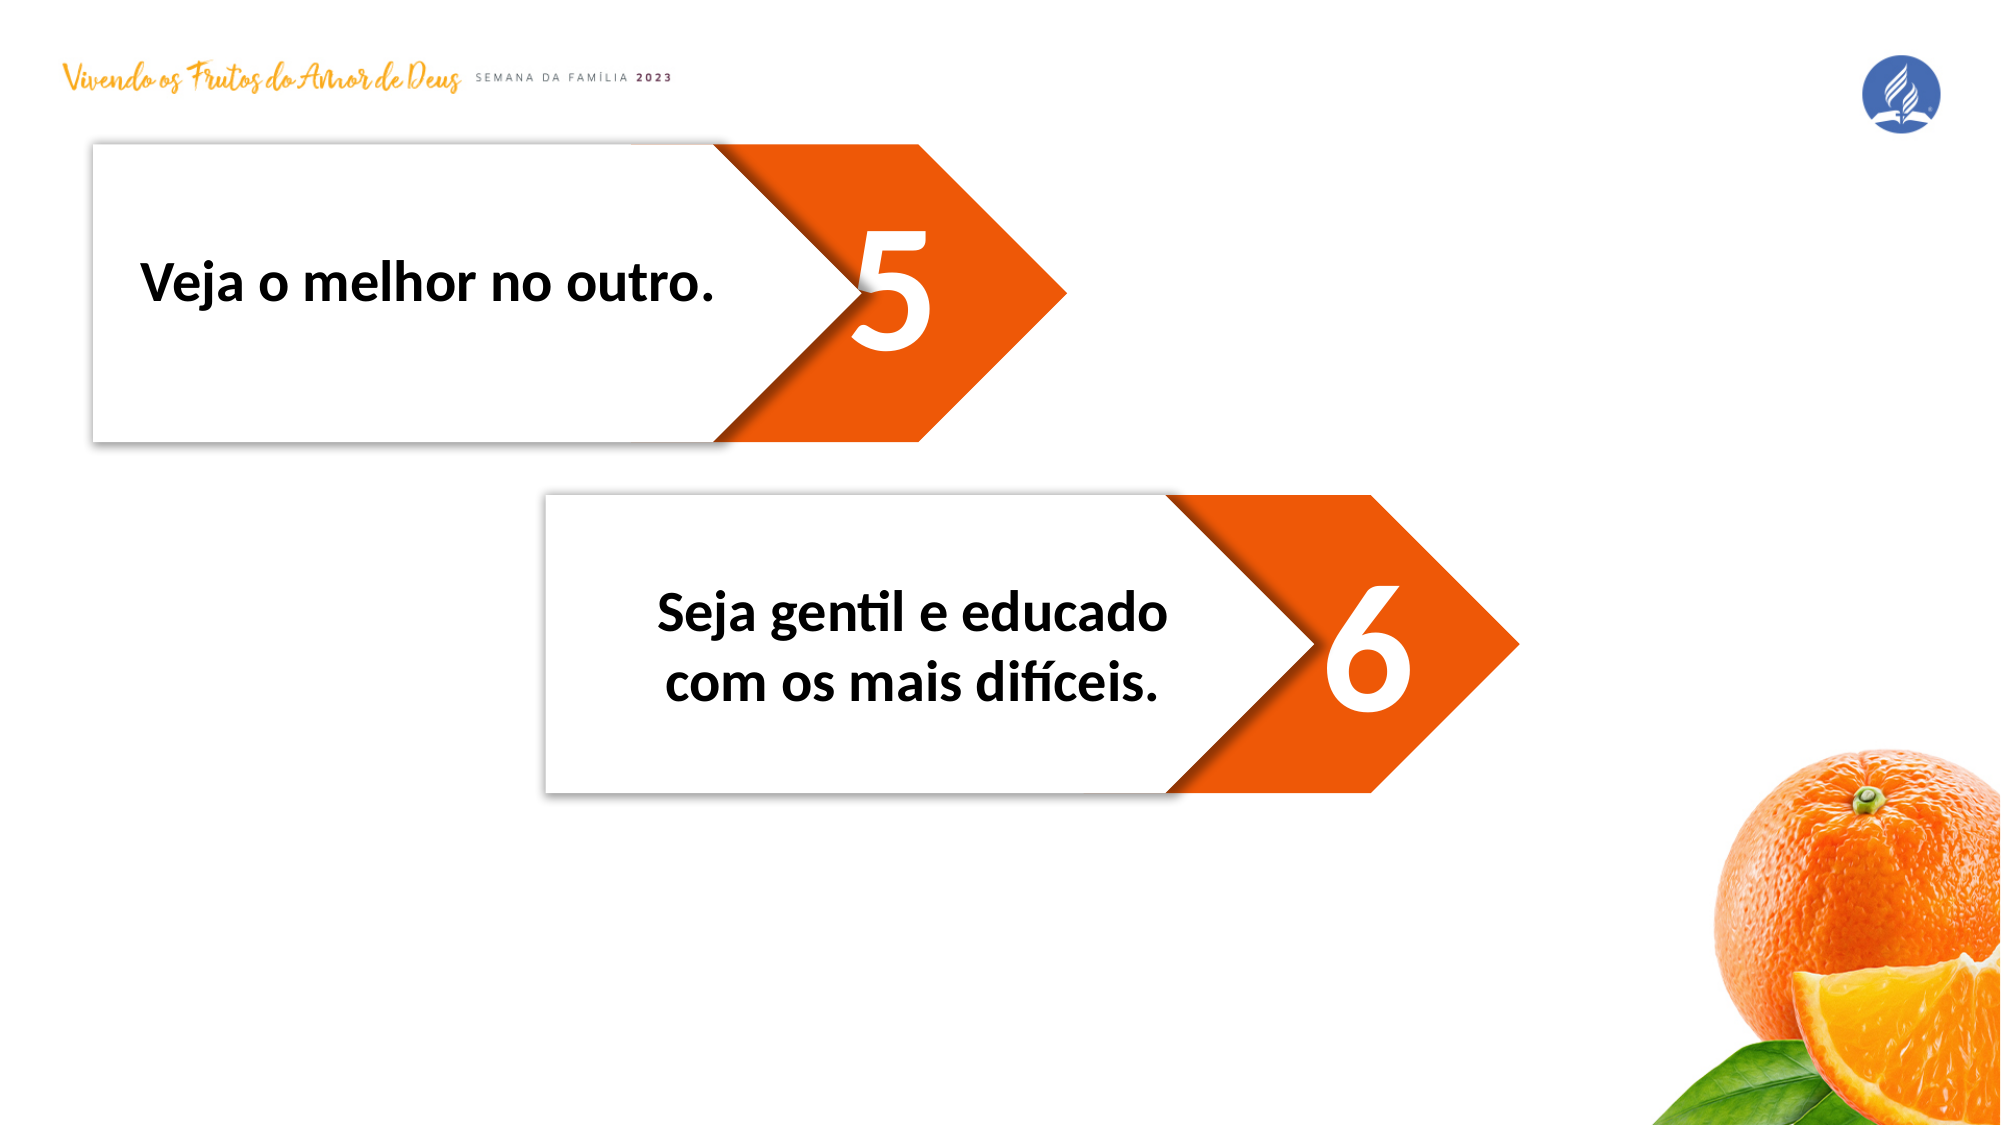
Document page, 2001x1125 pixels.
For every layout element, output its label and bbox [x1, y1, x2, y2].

picture [0, 0, 2001, 1125]
text_box [93, 144, 1068, 443]
text_box [545, 495, 1520, 794]
